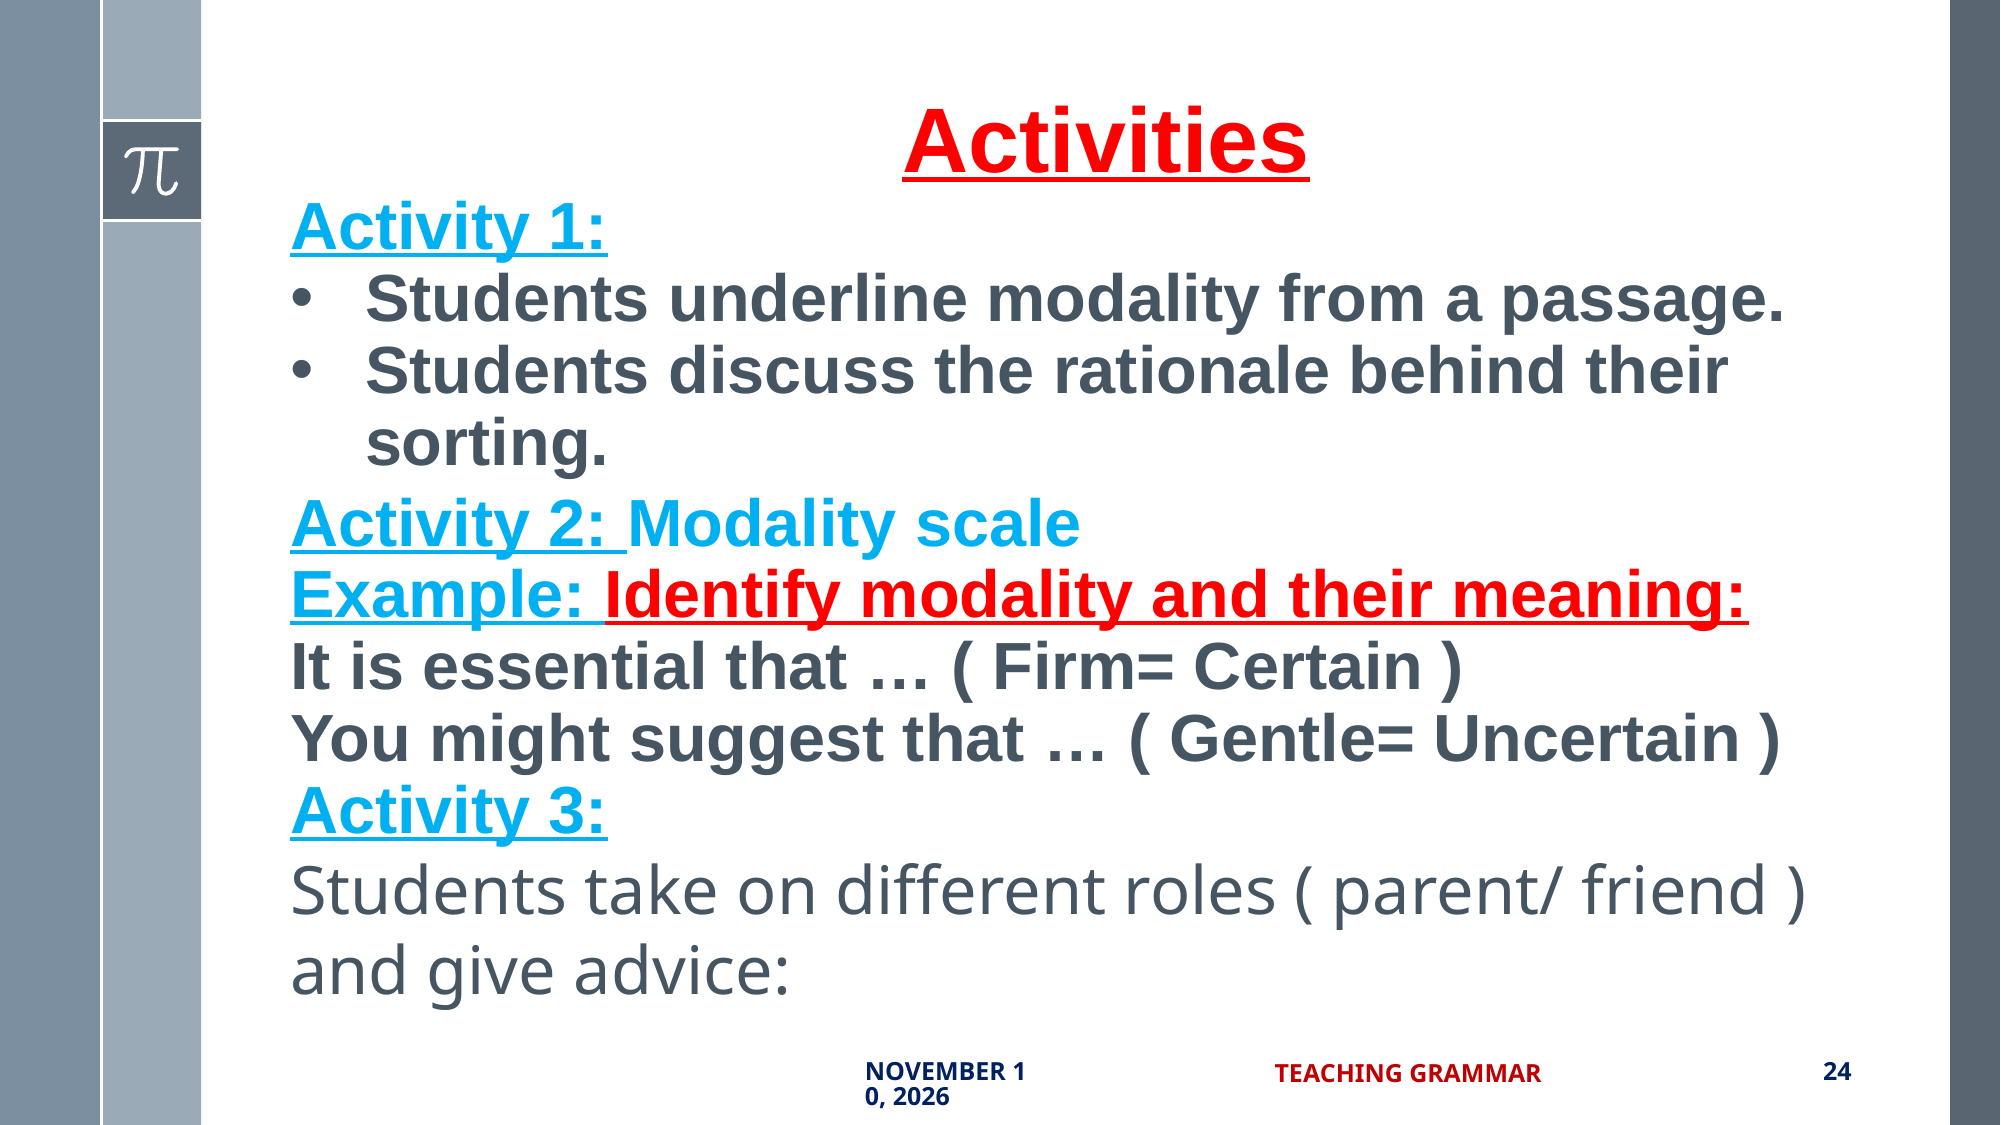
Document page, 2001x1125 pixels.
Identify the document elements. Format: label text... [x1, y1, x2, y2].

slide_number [849, 1042, 1050, 1103]
footer Teaching Grammar [1082, 1042, 1735, 1103]
slide_number 24 [1766, 1042, 1867, 1103]
text_box Activities Activity 1: Students underline modality from a passage. Students discuss the rationale behind their sorting. Activity 2: Modality scale Example: Identify modality and their meaning: It is essential that … ( Firm= Certain ) You might suggest that … ( Gentle= Uncertain ) Activity 3: Students take on different roles ( parent/ friend ) and give advice: [274, 85, 1938, 1087]
